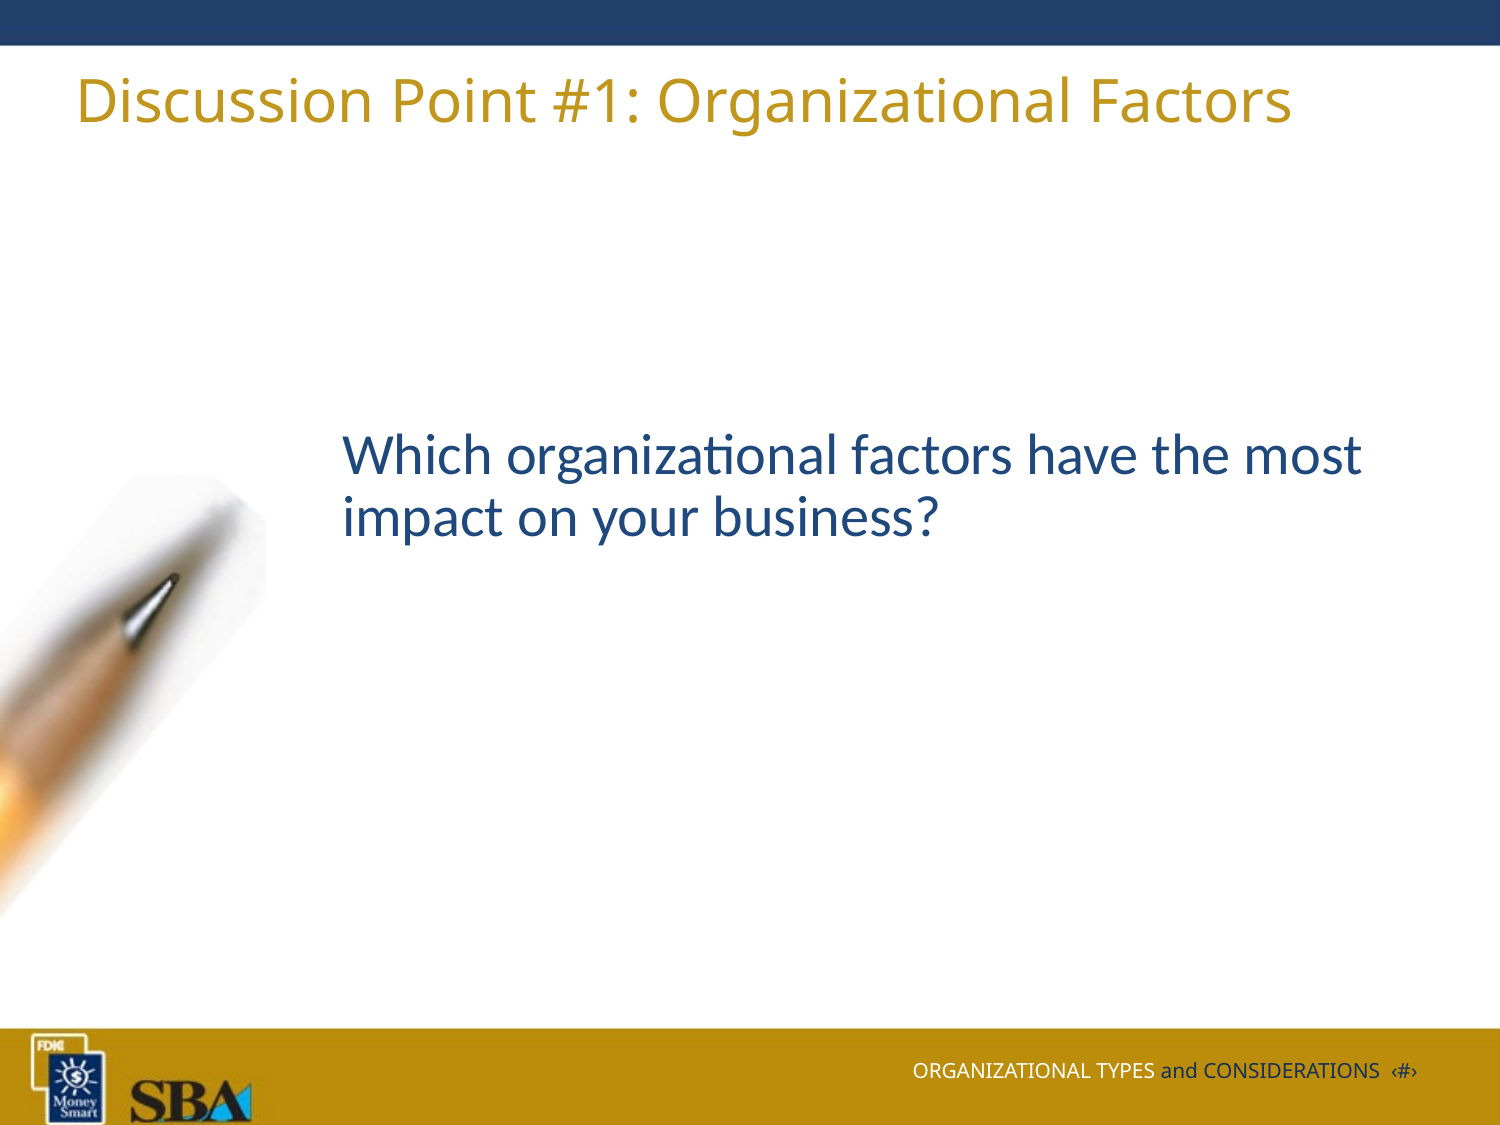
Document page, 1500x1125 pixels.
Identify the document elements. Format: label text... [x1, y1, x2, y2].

title Discussion Point #1: Organizational Factors [74, 61, 1426, 163]
picture [0, 0, 1500, 1125]
text_box Which organizational factors have the most impact on your business? [334, 270, 1471, 556]
